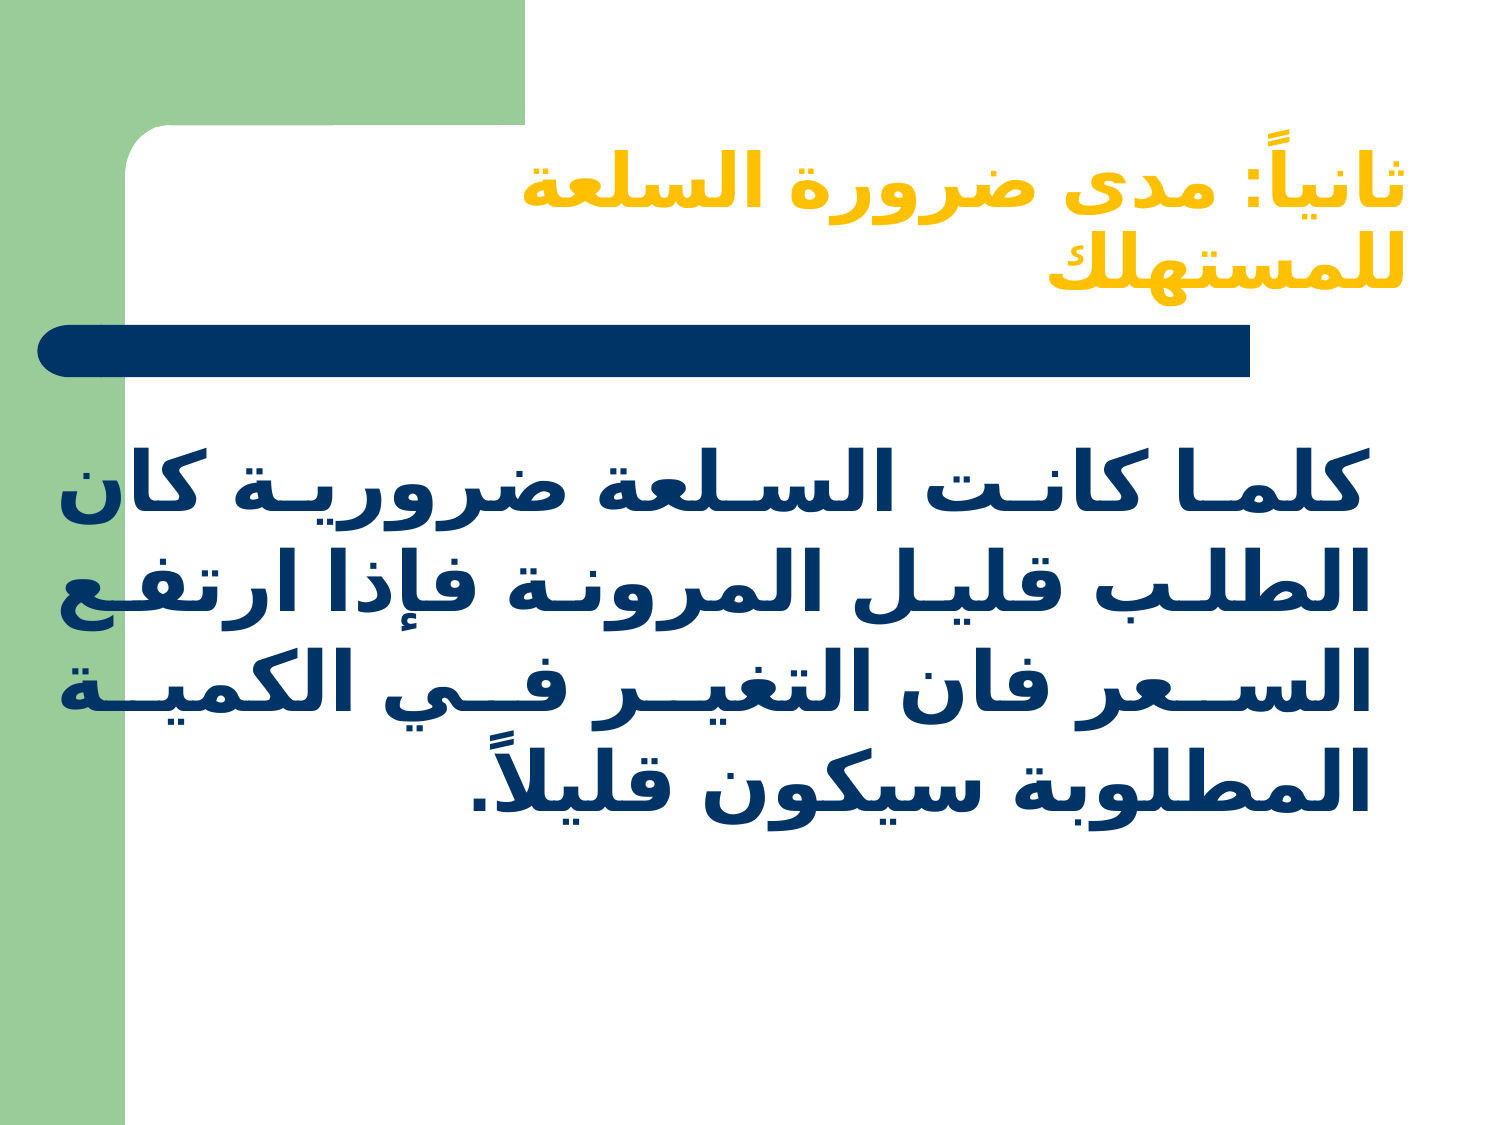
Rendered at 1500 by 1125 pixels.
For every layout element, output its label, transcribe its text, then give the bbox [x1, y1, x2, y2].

title ثانياً: مدى ضرورة السلعة للمستهلك [125, 125, 1425, 313]
list كلما كانت السلعة ضرورية كان الطلب قليل المرونة فإذا ارتفع السعر فان التغير في الكمية المطلوبة سيكون قليلاً. [41, 420, 1447, 1006]
